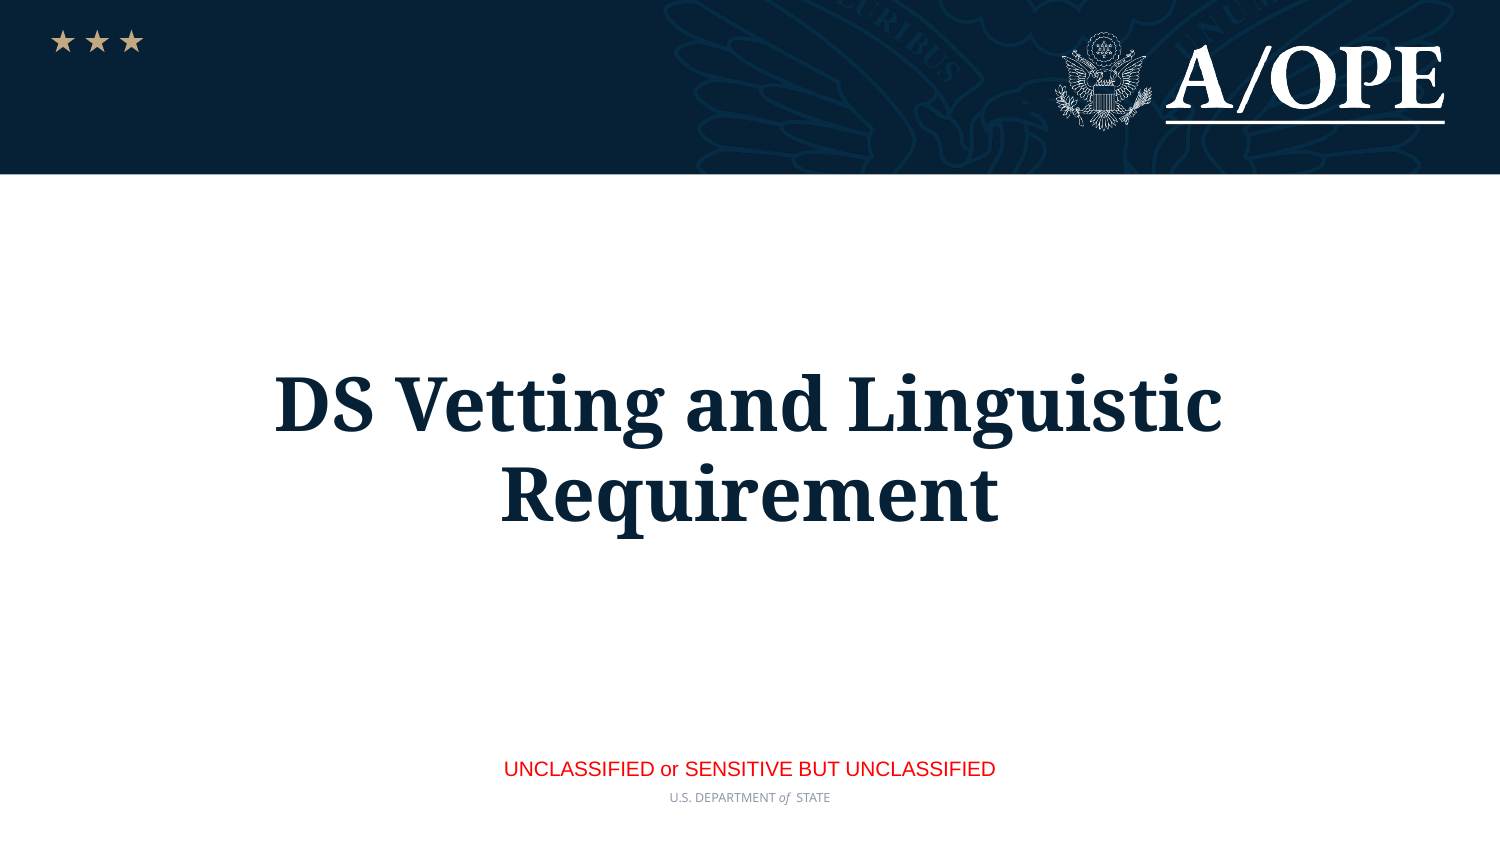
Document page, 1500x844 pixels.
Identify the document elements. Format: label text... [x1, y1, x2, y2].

title DS Vetting and Linguistic Requirement [51, 377, 1449, 516]
text_box UNCLASSIFIED or SENSITIVE BUT UNCLASSIFIED [489, 747, 1011, 788]
picture [587, 0, 1500, 174]
